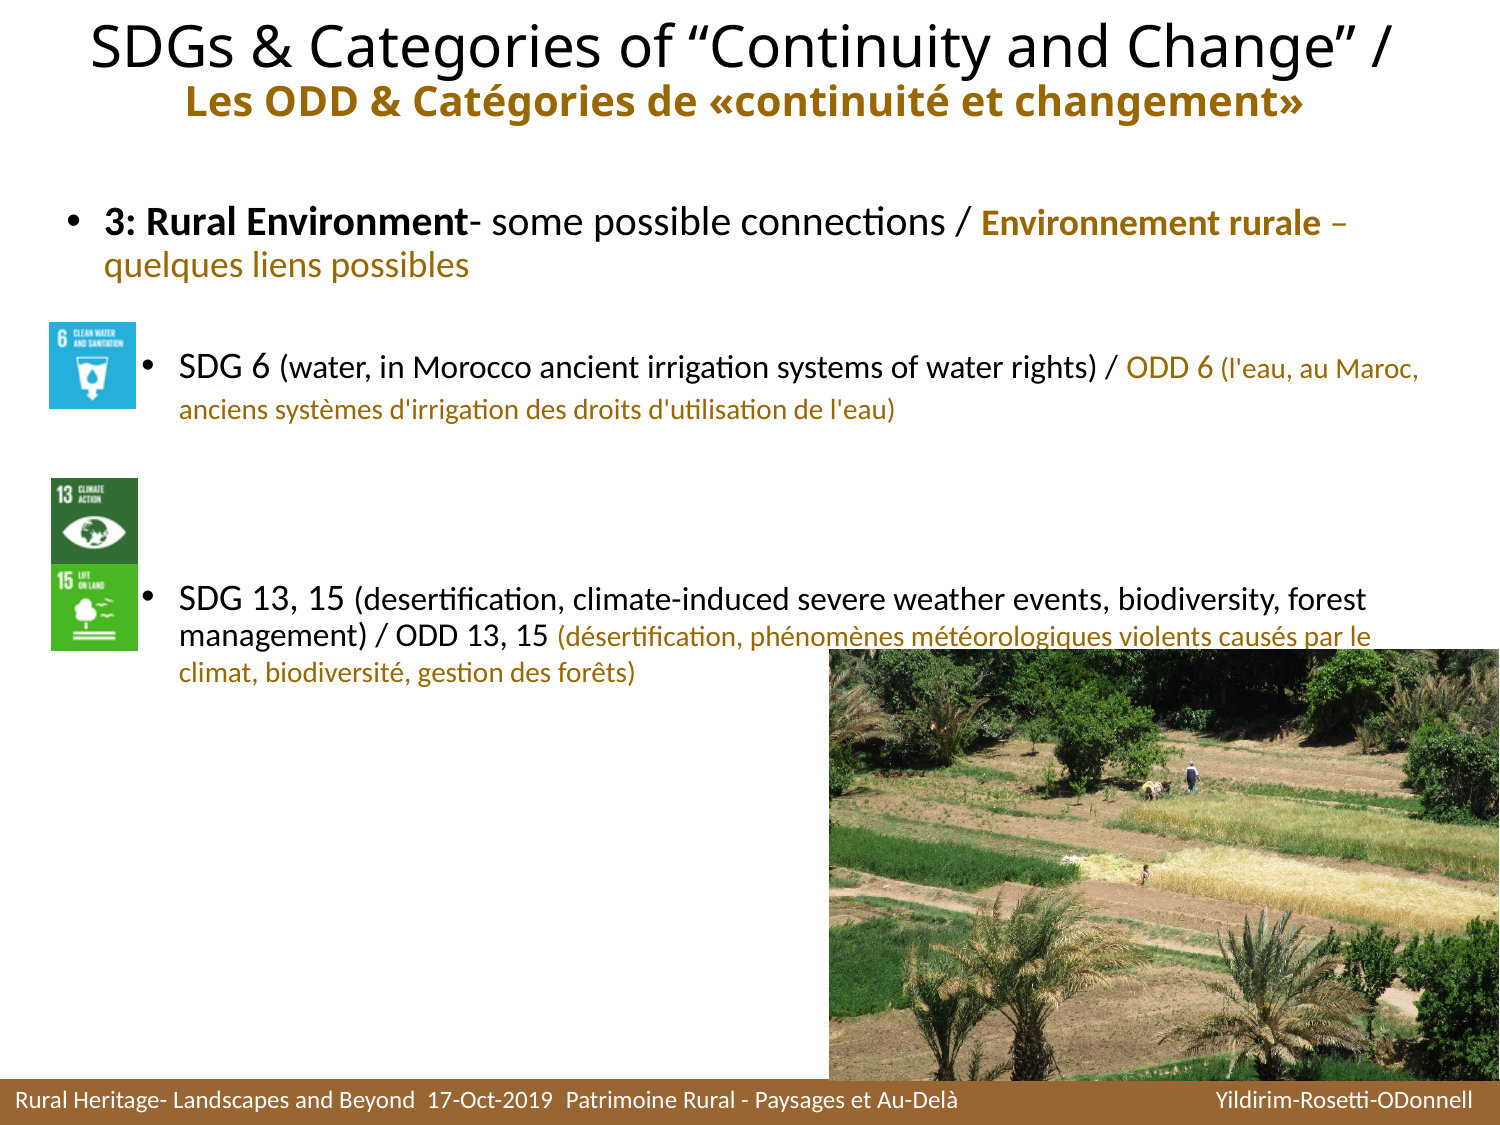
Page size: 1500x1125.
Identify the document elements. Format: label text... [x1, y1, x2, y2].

title SDGs & Categories of “Continuity and Change” / Les ODD & Catégories de «continuité et changement» [0, 0, 1500, 143]
text_box Rural Heritage- Landscapes and Beyond 17-Oct-2019 Patrimoine Rural - Paysages et Au-Delà Yildirim-Rosetti-ODonnell [0, 1079, 1500, 1125]
list 3: Rural Environment- some possible connections / Environnement rurale – quelques liens possibles SDG 6 (water, in Morocco ancient irrigation systems of water rights) / ODD 6 (l'eau, au Maroc, anciens systèmes d'irrigation des droits d'utilisation de l'eau) SDG 13, 15 (desertification, climate-induced severe weather events, biodiversity, forest management) / ODD 13, 15 (désertification, phénomènes météorologiques violents causés par le climat, biodiversité, gestion des forêts) [51, 192, 1457, 1080]
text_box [49, 322, 138, 651]
picture [829, 649, 1500, 1096]
